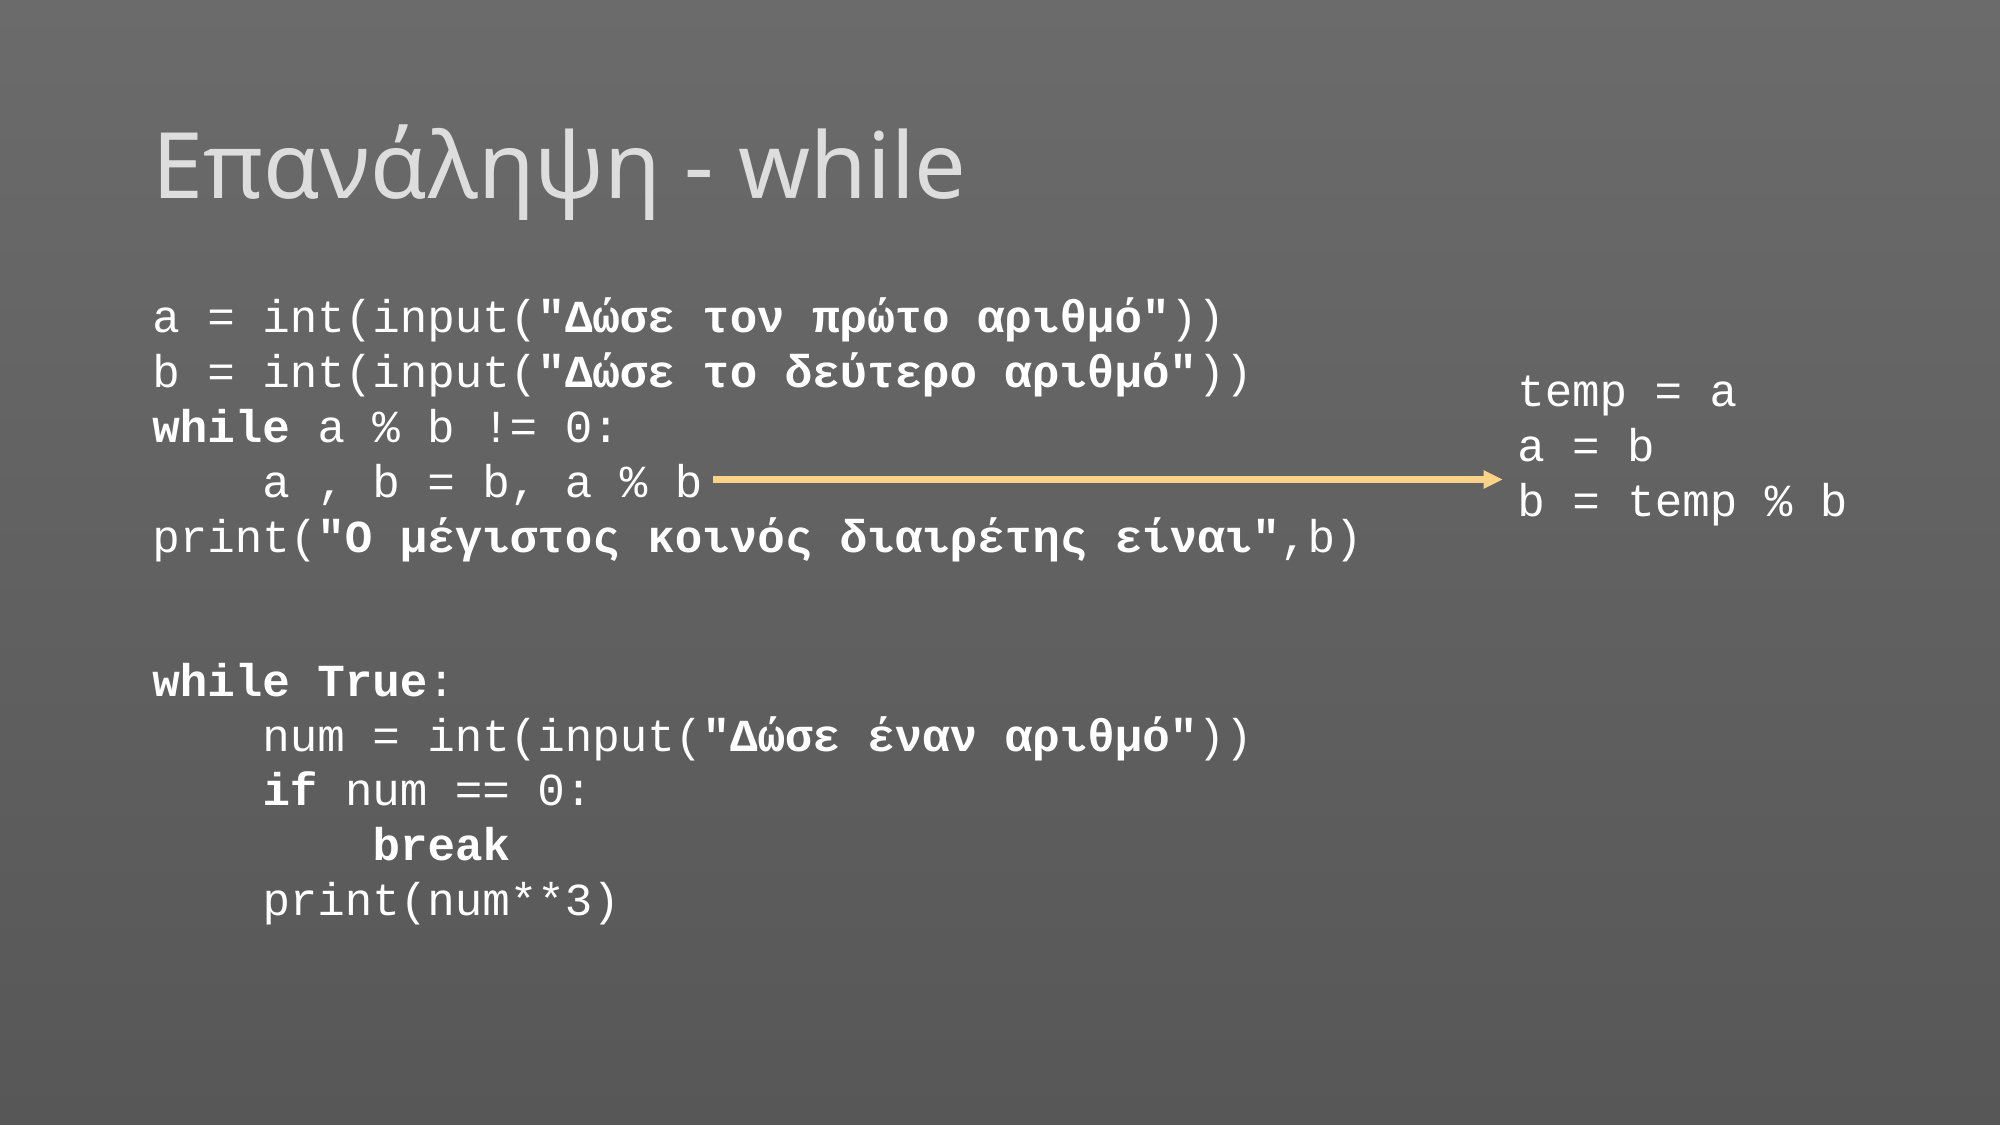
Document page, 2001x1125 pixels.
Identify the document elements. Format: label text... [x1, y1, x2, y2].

text_box a = int(input("Δώσε τον πρώτο αριθμό")) b = int(input("Δώσε το δεύτερο αριθμό")) while a % b != 0: a , b = b, a % b print("O μέγιστος κοινός διαιρέτης είναι",b) [137, 278, 1574, 569]
text_box while True: num = int(input("Δώσε έναν αριθμό")) if num == 0: break print(num**3) [137, 642, 1453, 933]
title Επανάληψη - while [137, 59, 1863, 278]
text_box temp = a a = b b = temp % b [1502, 353, 1906, 533]
